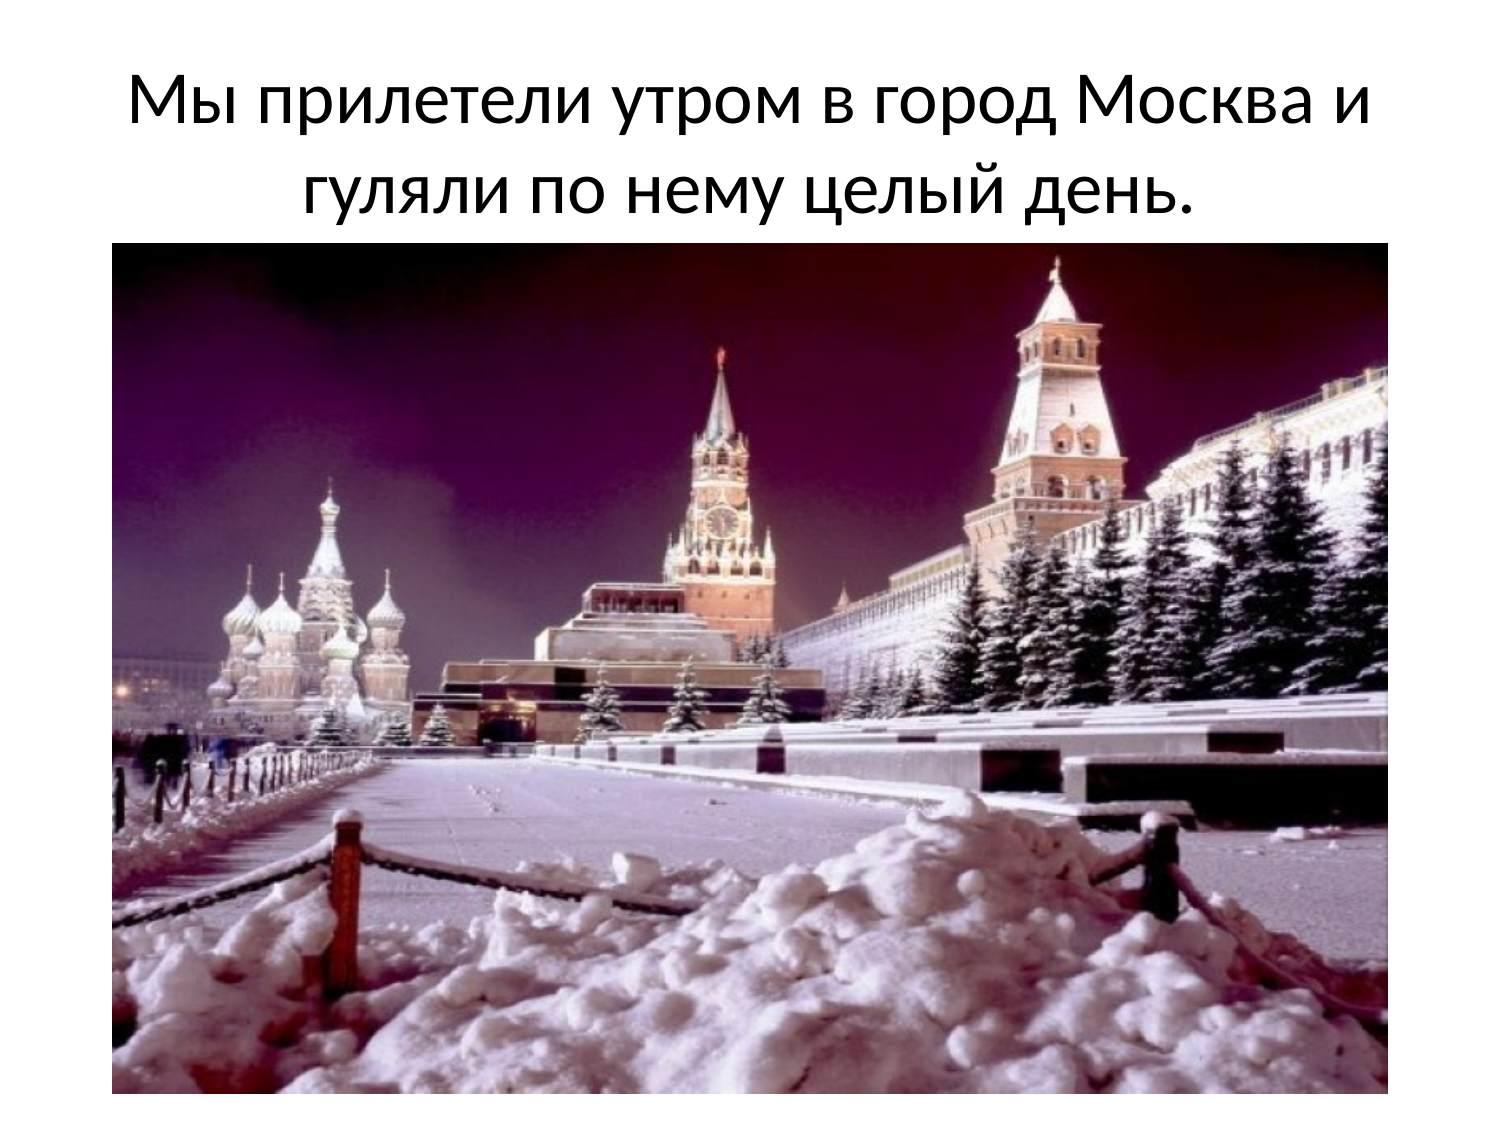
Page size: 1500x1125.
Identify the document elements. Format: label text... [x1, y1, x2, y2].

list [111, 243, 1389, 1095]
title Мы прилетели утром в город Москва и гуляли по нему целый день. [75, 45, 1425, 233]
